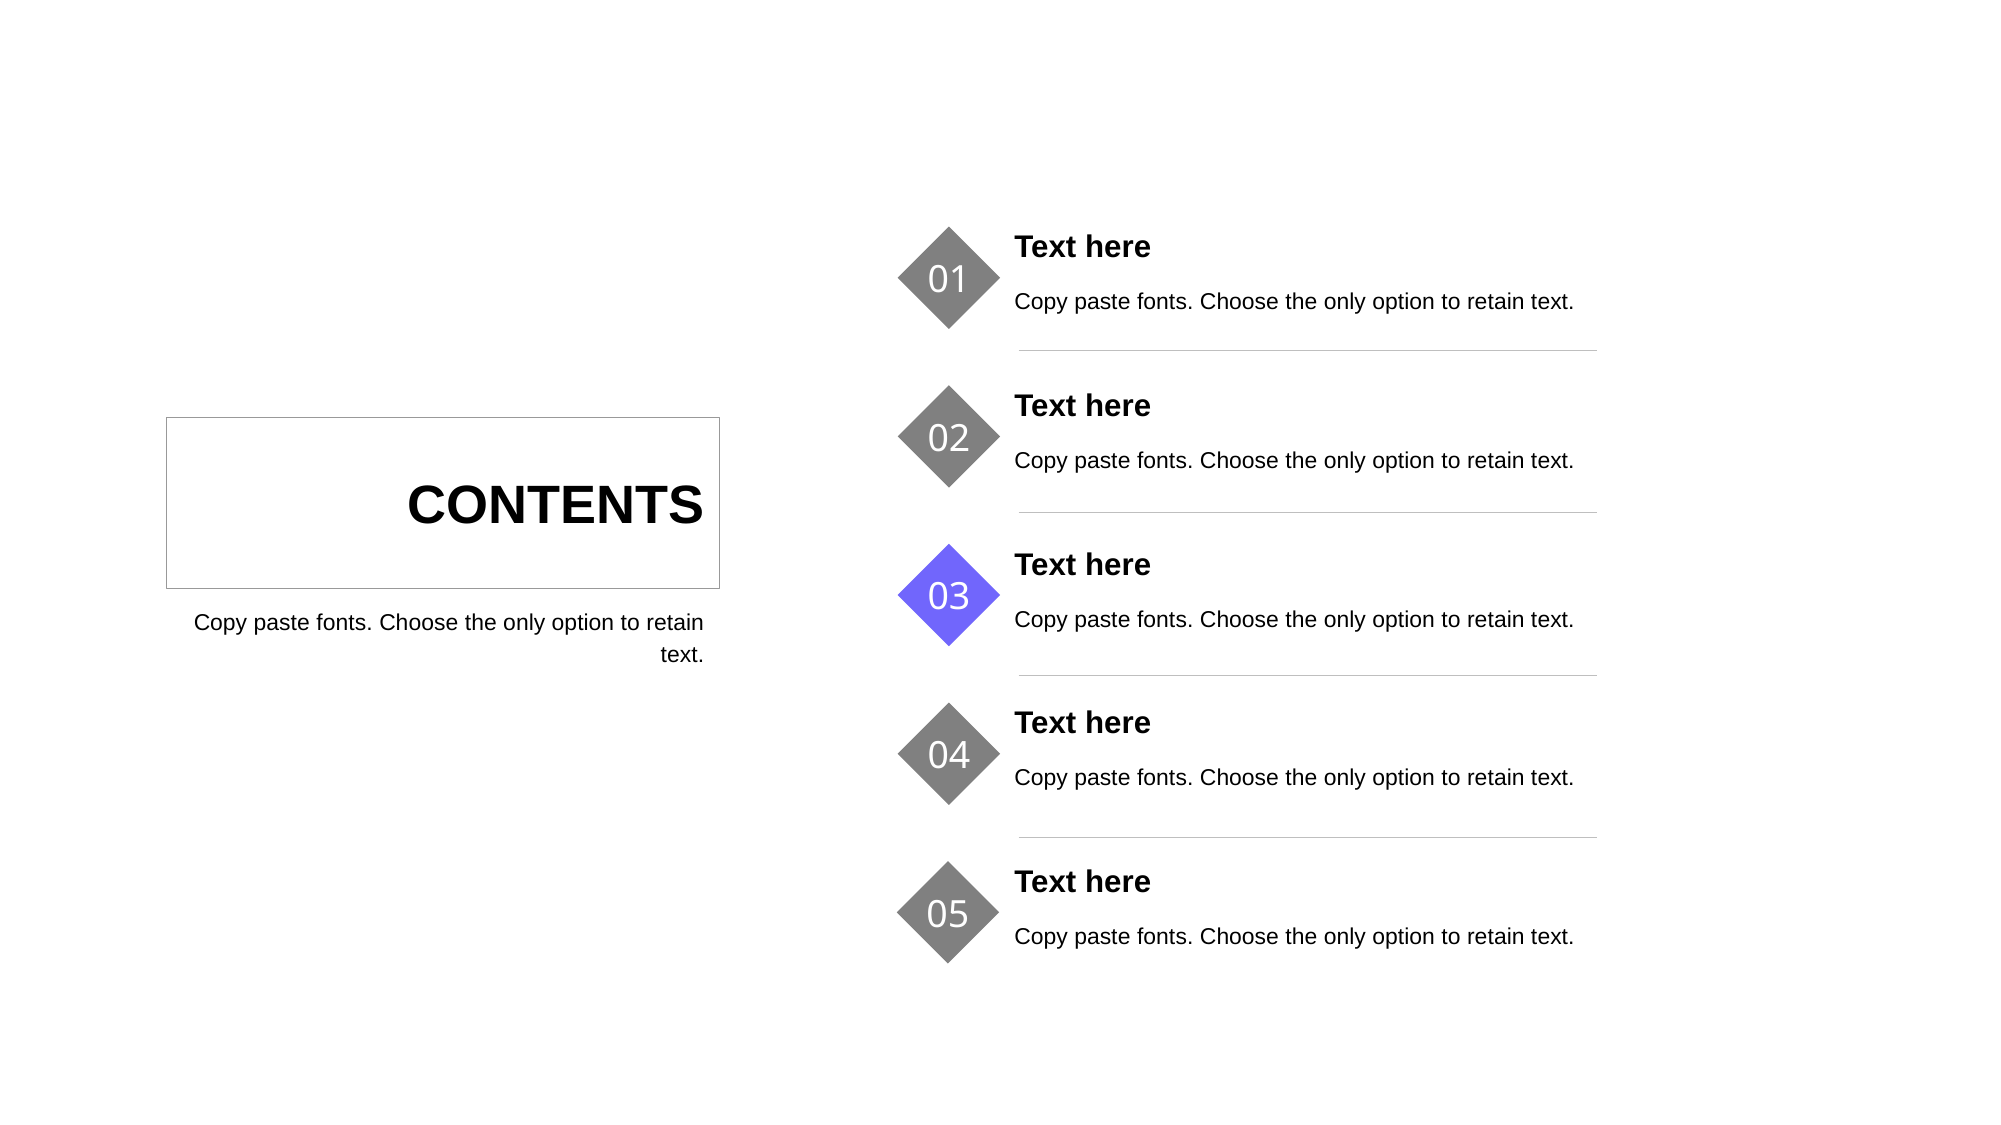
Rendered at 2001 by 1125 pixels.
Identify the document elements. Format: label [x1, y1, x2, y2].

text_box [166, 218, 1625, 964]
